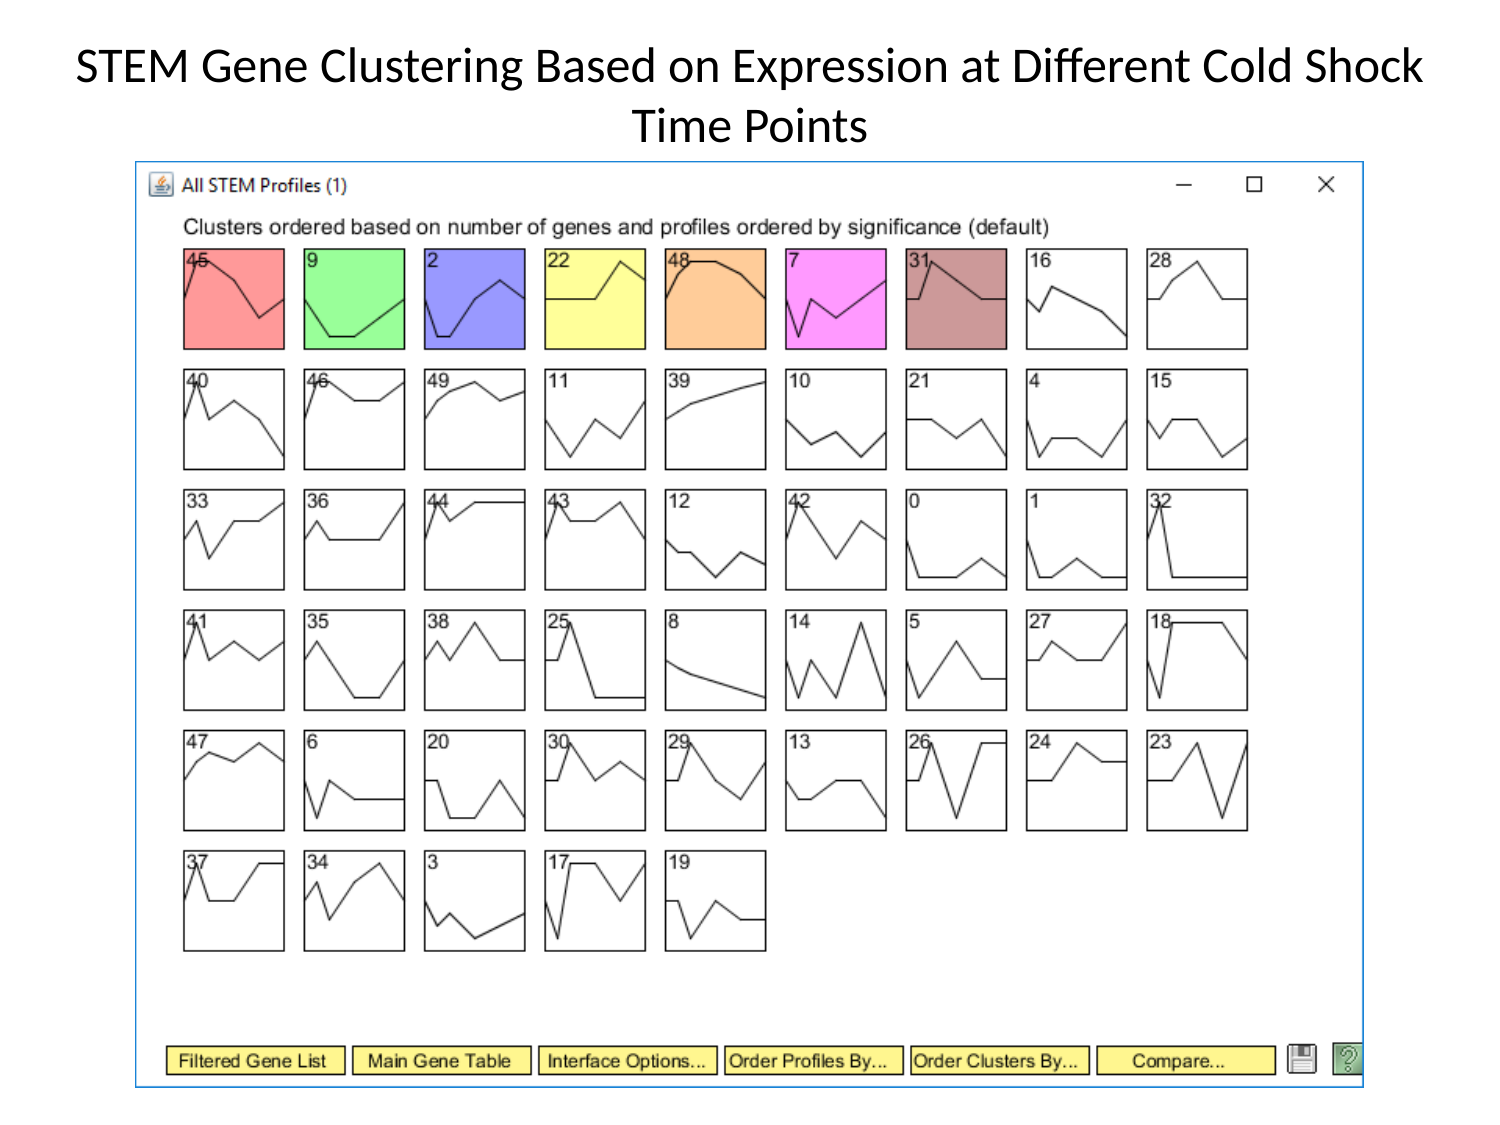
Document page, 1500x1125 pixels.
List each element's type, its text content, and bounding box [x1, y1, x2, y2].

picture [135, 161, 1365, 1089]
text_box STEM Gene Clustering Based on Expression at Different Cold Shock Time Points [24, 24, 1475, 160]
